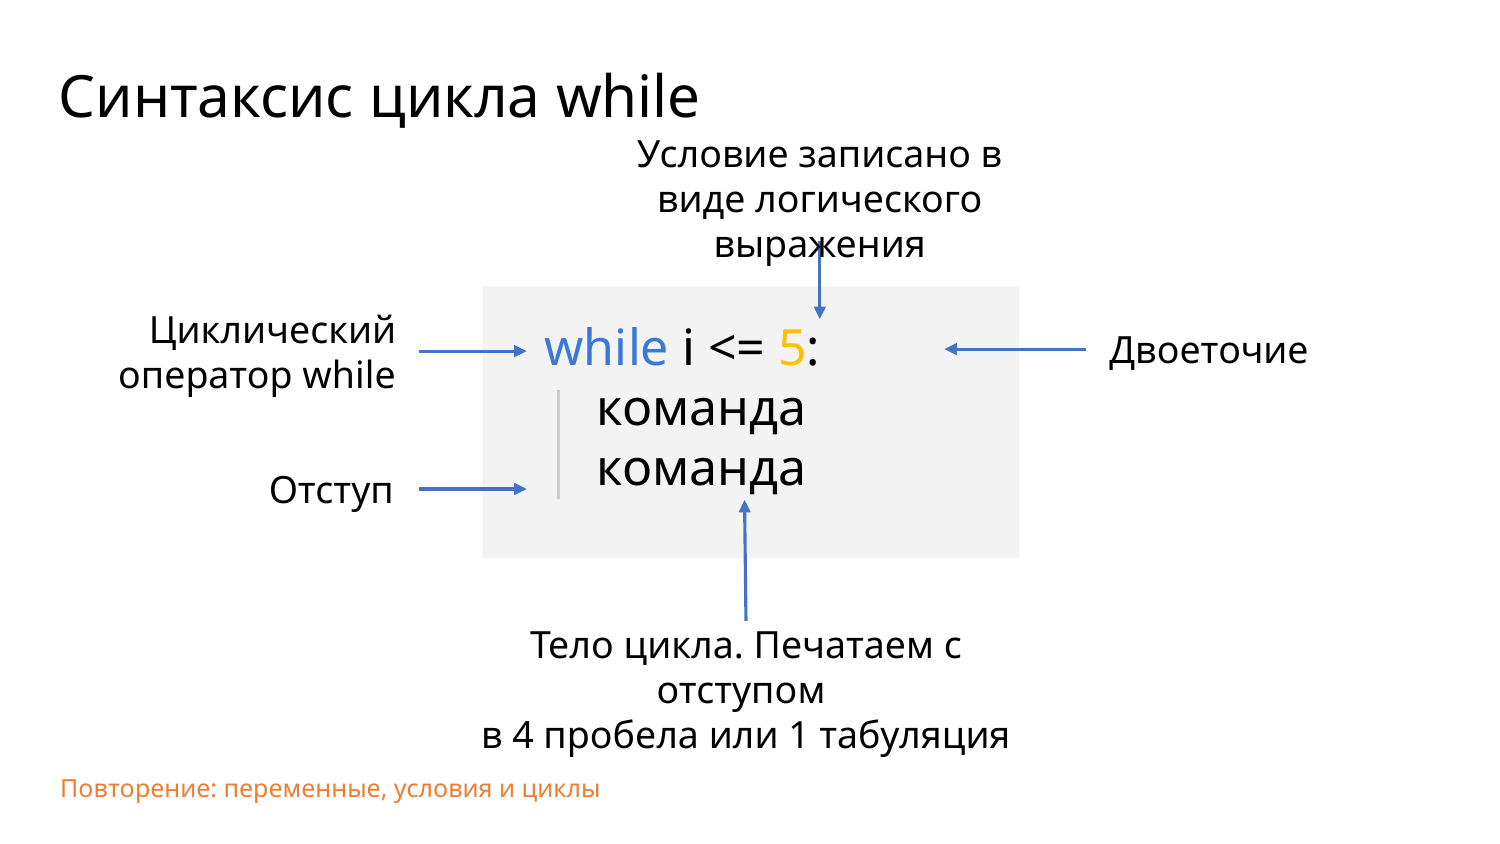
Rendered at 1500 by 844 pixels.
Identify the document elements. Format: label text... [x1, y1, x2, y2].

subtitle Повторение: переменные, условия и циклы [60, 767, 1233, 813]
text_box Синтаксис цикла while [58, 59, 1223, 127]
text_box while i <= 5: команда команда [482, 286, 1020, 559]
text_box Циклический оператор while [101, 306, 397, 397]
text_box Отступ [244, 461, 395, 517]
text_box Двоеточие [1109, 324, 1321, 374]
text_box Тело цикла. Печатаем с отступом в 4 пробела или 1 табуляция [455, 620, 1037, 706]
text_box Условие записано в виде логического выражения [595, 153, 1045, 243]
